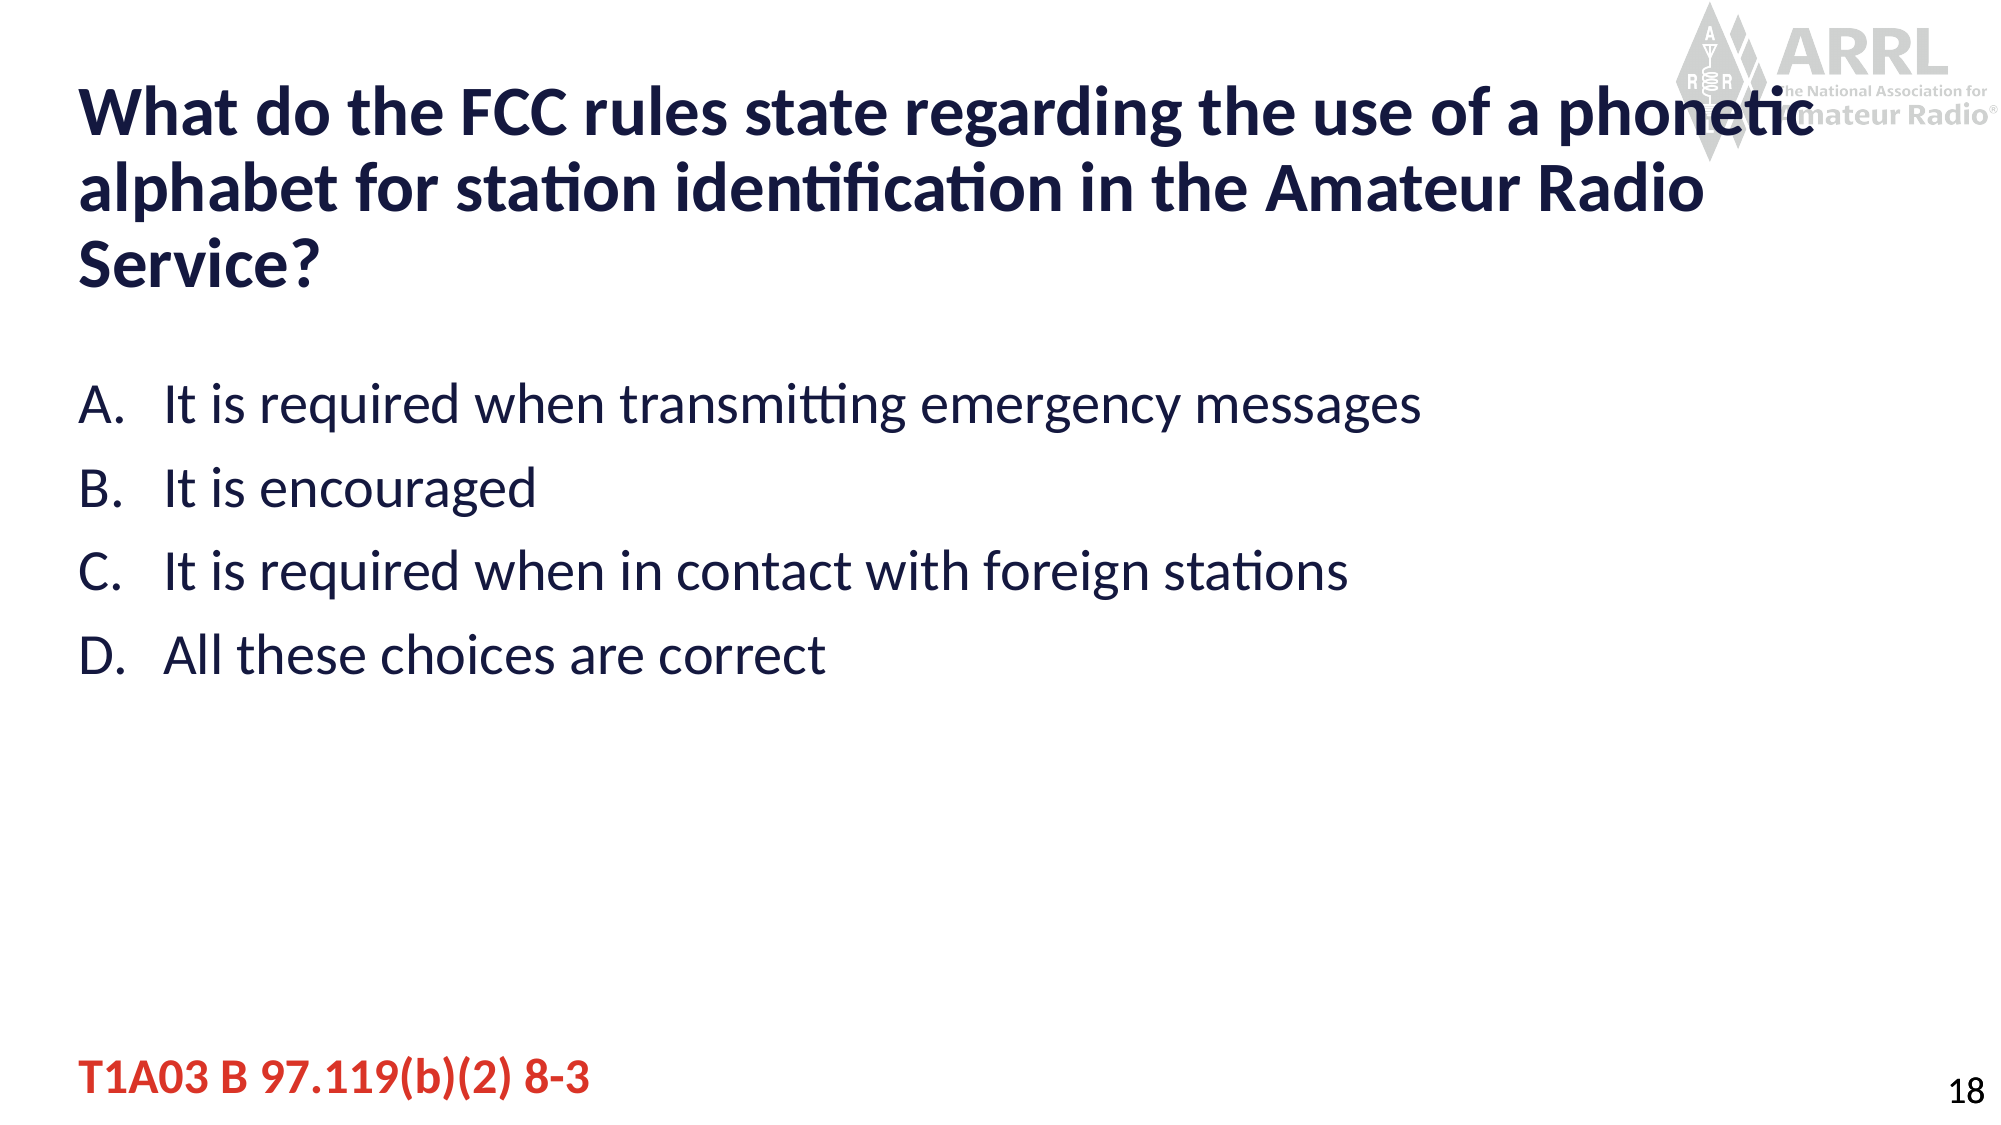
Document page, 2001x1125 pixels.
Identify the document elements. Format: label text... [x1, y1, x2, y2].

text_box T1A03 B 97.119(b)(2) 8-3 [63, 1036, 921, 1112]
list It is required when transmitting emergency messages It is encouraged It is required when in contact with foreign stations All these choices are correct [63, 365, 1863, 989]
title What do the FCC rules state regarding the use of a phonetic alphabet for station identification in the Amateur Radio Service? [63, 59, 1863, 318]
picture [1674, 0, 2000, 164]
